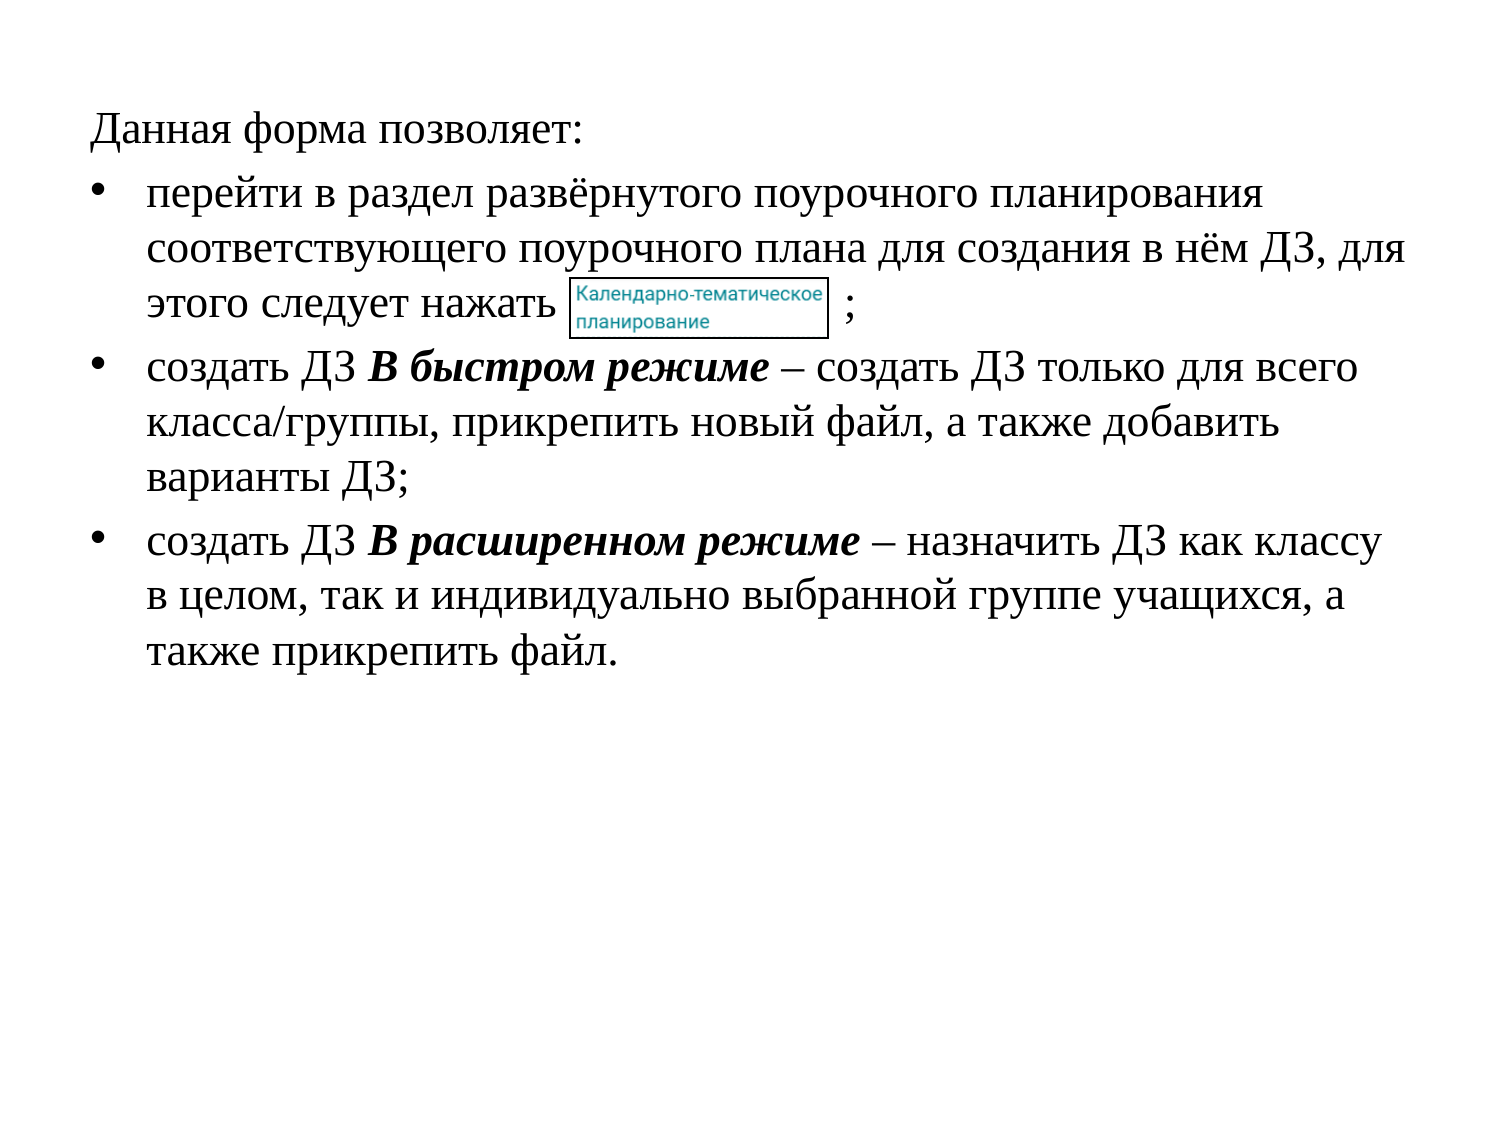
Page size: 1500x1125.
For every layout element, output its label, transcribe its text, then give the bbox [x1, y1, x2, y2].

picture [570, 278, 828, 338]
list Данная форма позволяет: перейти в раздел развёрнутого поурочного планирования соответствующего поурочного плана для создания в нём ДЗ, для этого следует нажать ; создать ДЗ В быстром режиме – создать ДЗ только для всего класса/группы, прикрепить новый файл, а также добавить варианты ДЗ; создать ДЗ В расширенном режиме – назначить ДЗ как классу в целом, так и индивидуально выбранной группе учащихся, а также прикрепить файл. [75, 90, 1425, 1005]
